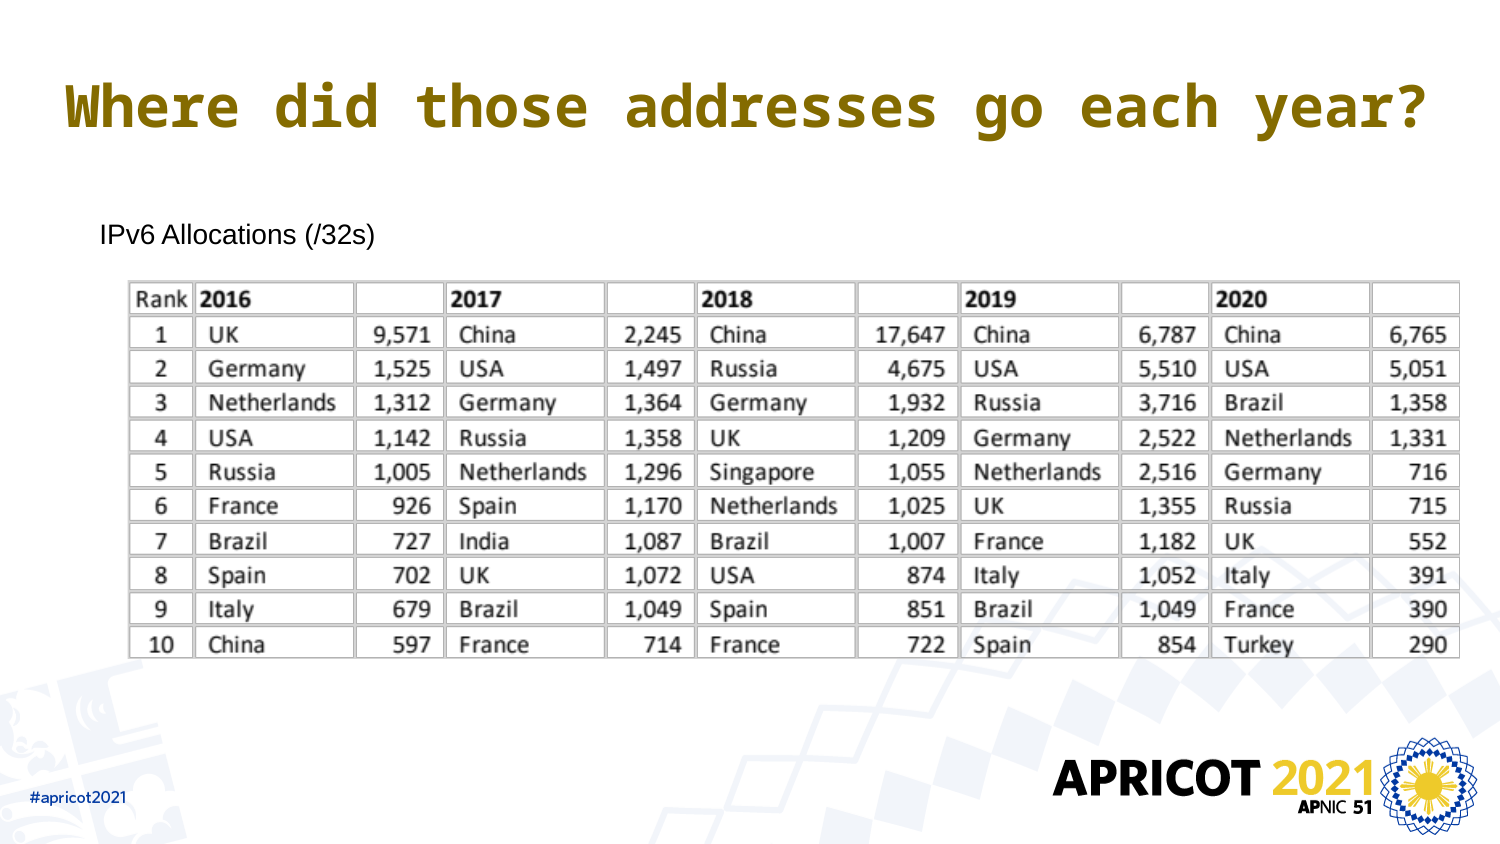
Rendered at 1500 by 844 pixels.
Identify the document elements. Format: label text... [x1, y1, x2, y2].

text_box IPv6 Allocations (/32s) [84, 208, 391, 258]
title Where did those addresses go each year? [64, 33, 1436, 175]
picture [0, 0, 1500, 844]
